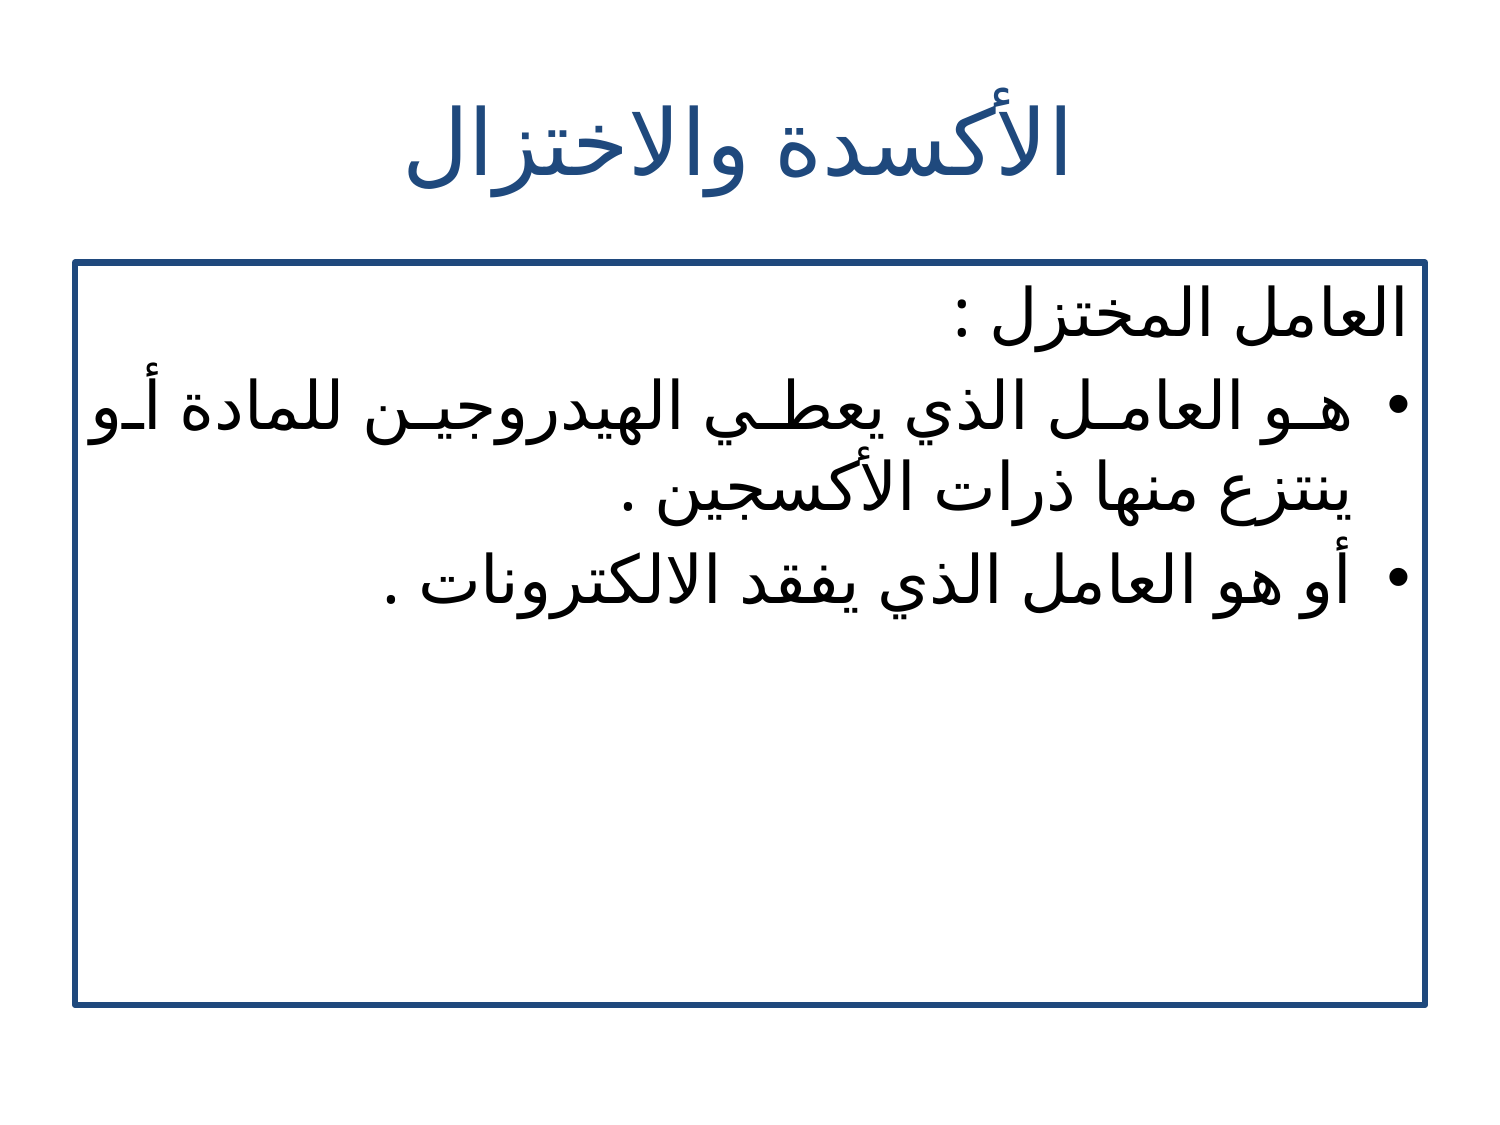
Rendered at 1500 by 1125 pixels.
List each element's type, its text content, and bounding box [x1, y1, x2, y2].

title الأكسدة والاختزال [75, 45, 1425, 233]
list العامل المختزل : هو العامل الذي يعطي الهيدروجين للمادة أو ينتزع منها ذرات الأكسجين . أو هو العامل الذي يفقد الالكترونات . [75, 262, 1425, 1005]
